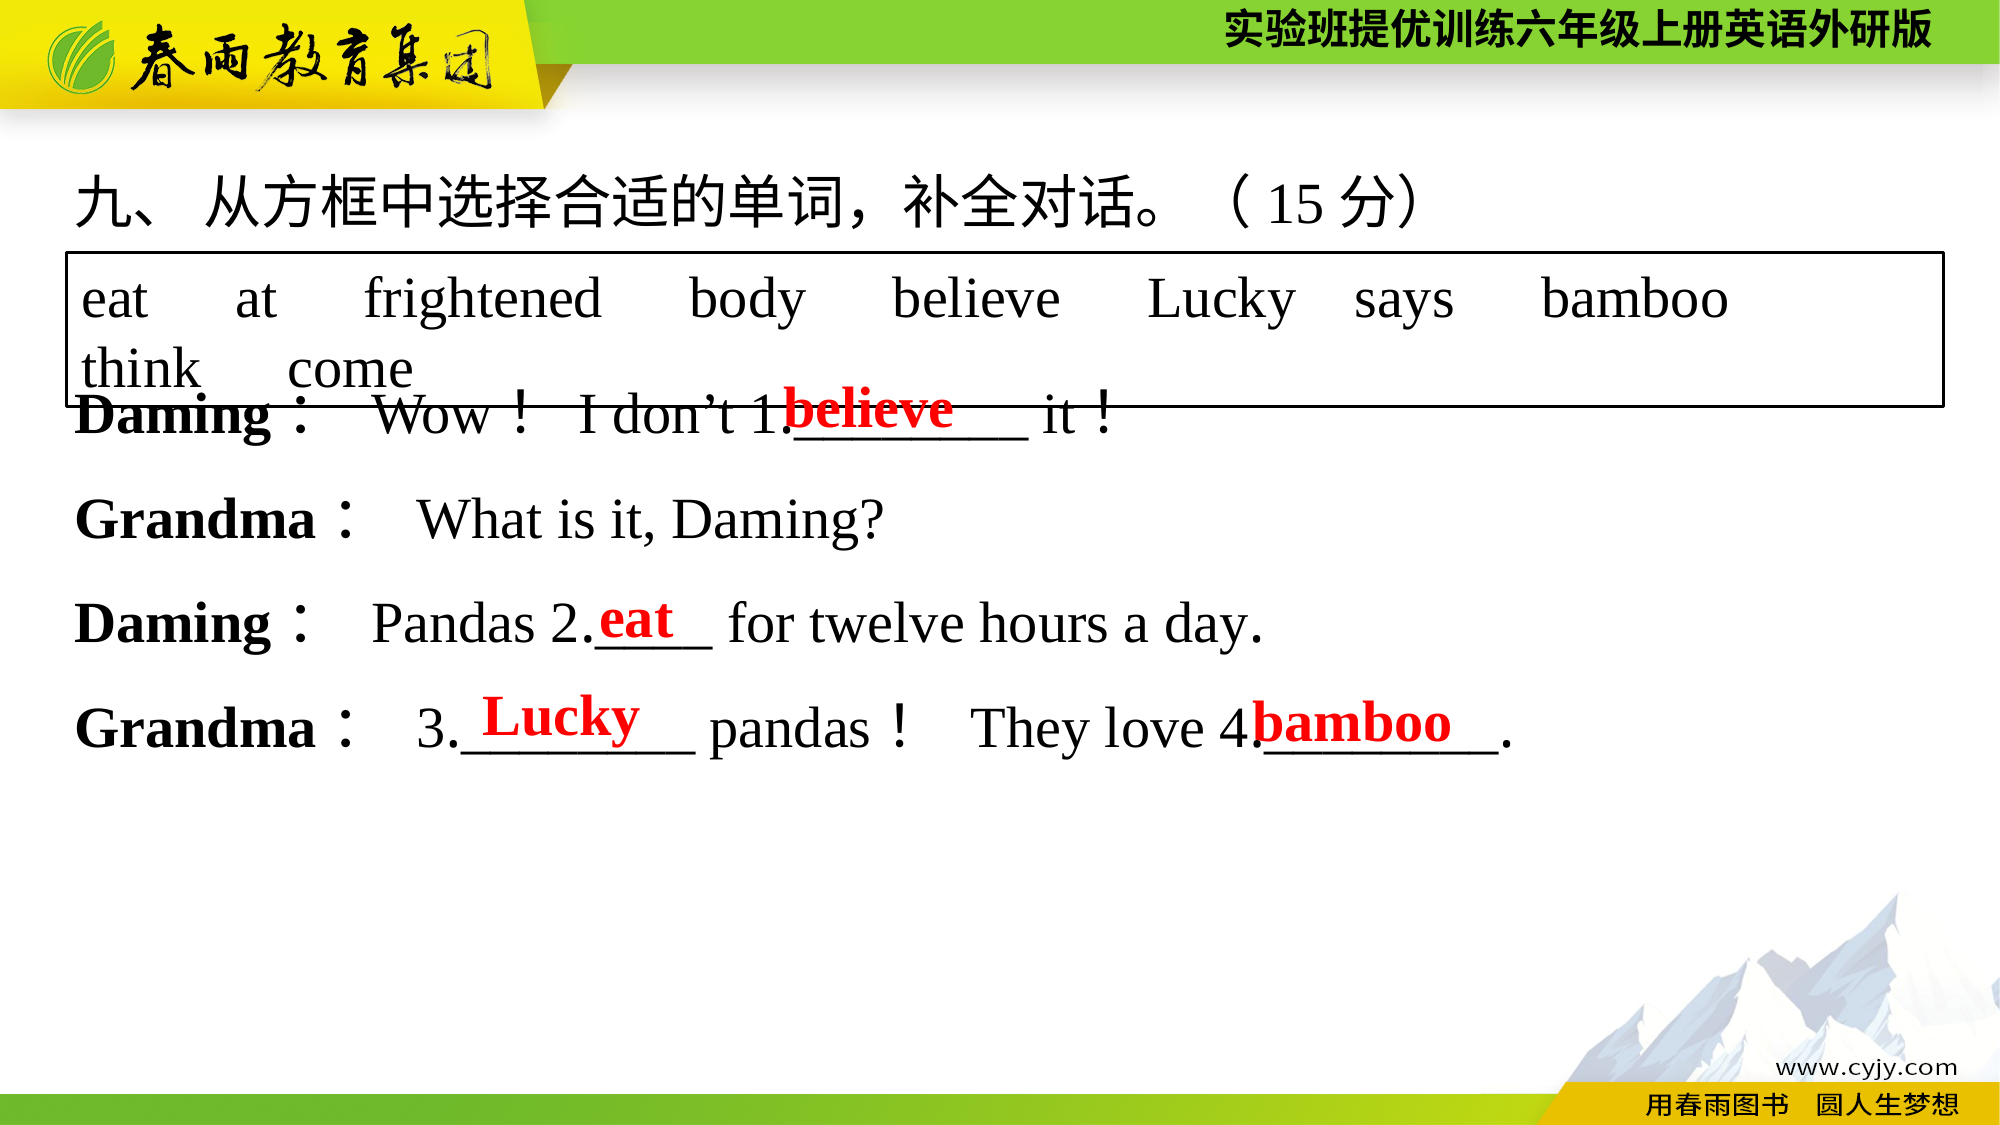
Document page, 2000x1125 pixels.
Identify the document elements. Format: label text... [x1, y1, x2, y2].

list 九、 从方框中选择合适的单词，补全对话。（15分） Daming： Wow！I don’t 1.________ it！ Grandma： What is it, Daming? Daming： Pandas 2.____ for twelve hours a day. Grandma： 3.________ pandas！ They love 4.________. [59, 122, 1944, 774]
text_box eat [584, 571, 689, 657]
text_box eat at frightened body believe Lucky says bamboo think come [66, 252, 1944, 407]
picture [0, 0, 2000, 1125]
text_box believe [768, 361, 970, 447]
text_box bamboo [1237, 675, 1469, 760]
text_box Lucky [467, 669, 657, 754]
